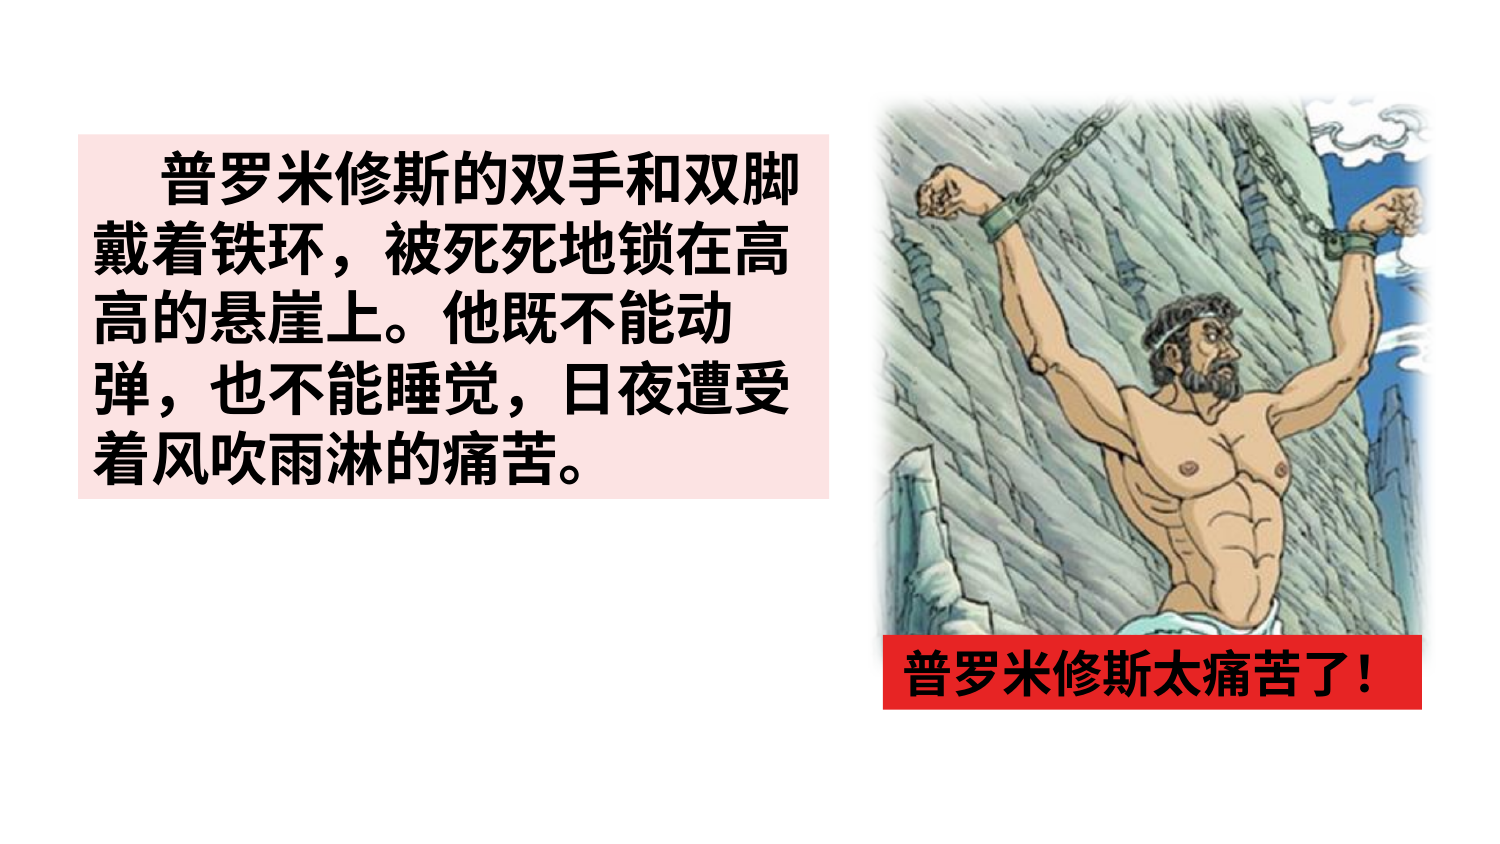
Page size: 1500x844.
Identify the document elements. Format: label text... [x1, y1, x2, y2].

text_box 普罗米修斯太痛苦了！ [882, 687, 1422, 710]
text_box 普罗米修斯的双手和双脚戴着铁环，被死死地锁在高高的悬崖上。他既不能动弹，也不能睡觉，日夜遭受着风吹雨淋的痛苦。 [78, 134, 830, 499]
picture [867, 90, 1436, 678]
